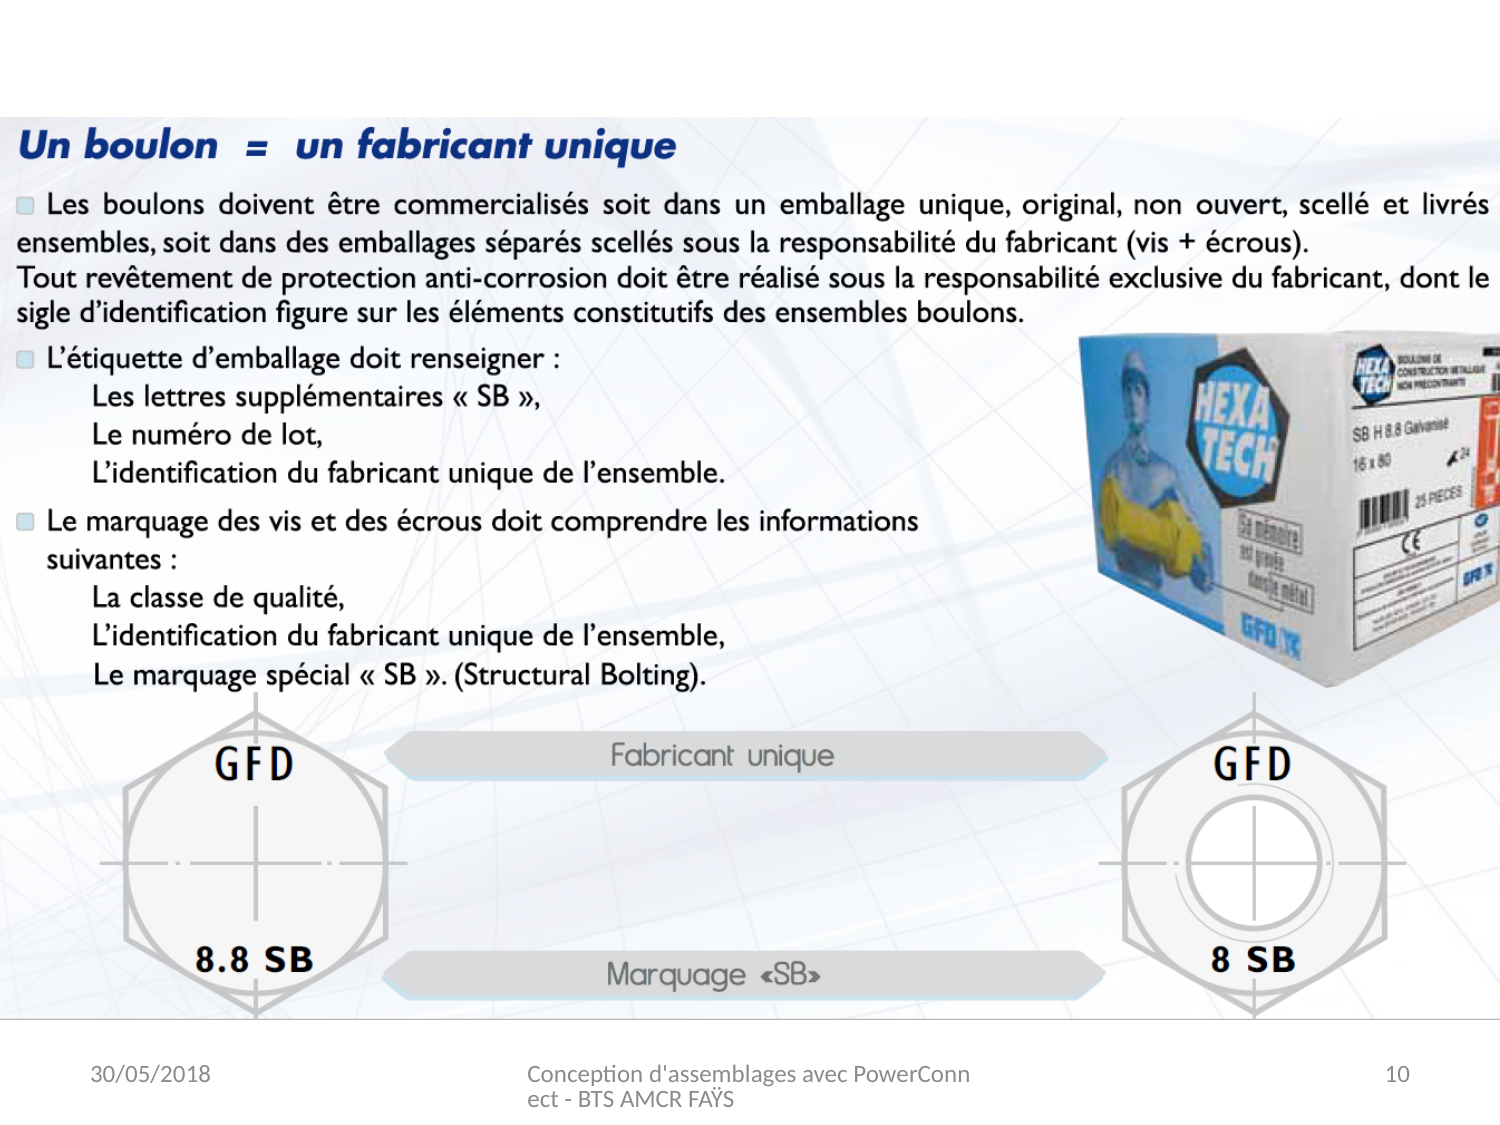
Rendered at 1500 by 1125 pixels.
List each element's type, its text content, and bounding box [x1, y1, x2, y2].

footer Conception d'assemblages avec PowerConnect - BTS AMCR FAŸS [512, 1042, 988, 1103]
slide_number 10 [1074, 1042, 1425, 1103]
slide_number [75, 1042, 425, 1103]
picture [0, 116, 1500, 1020]
